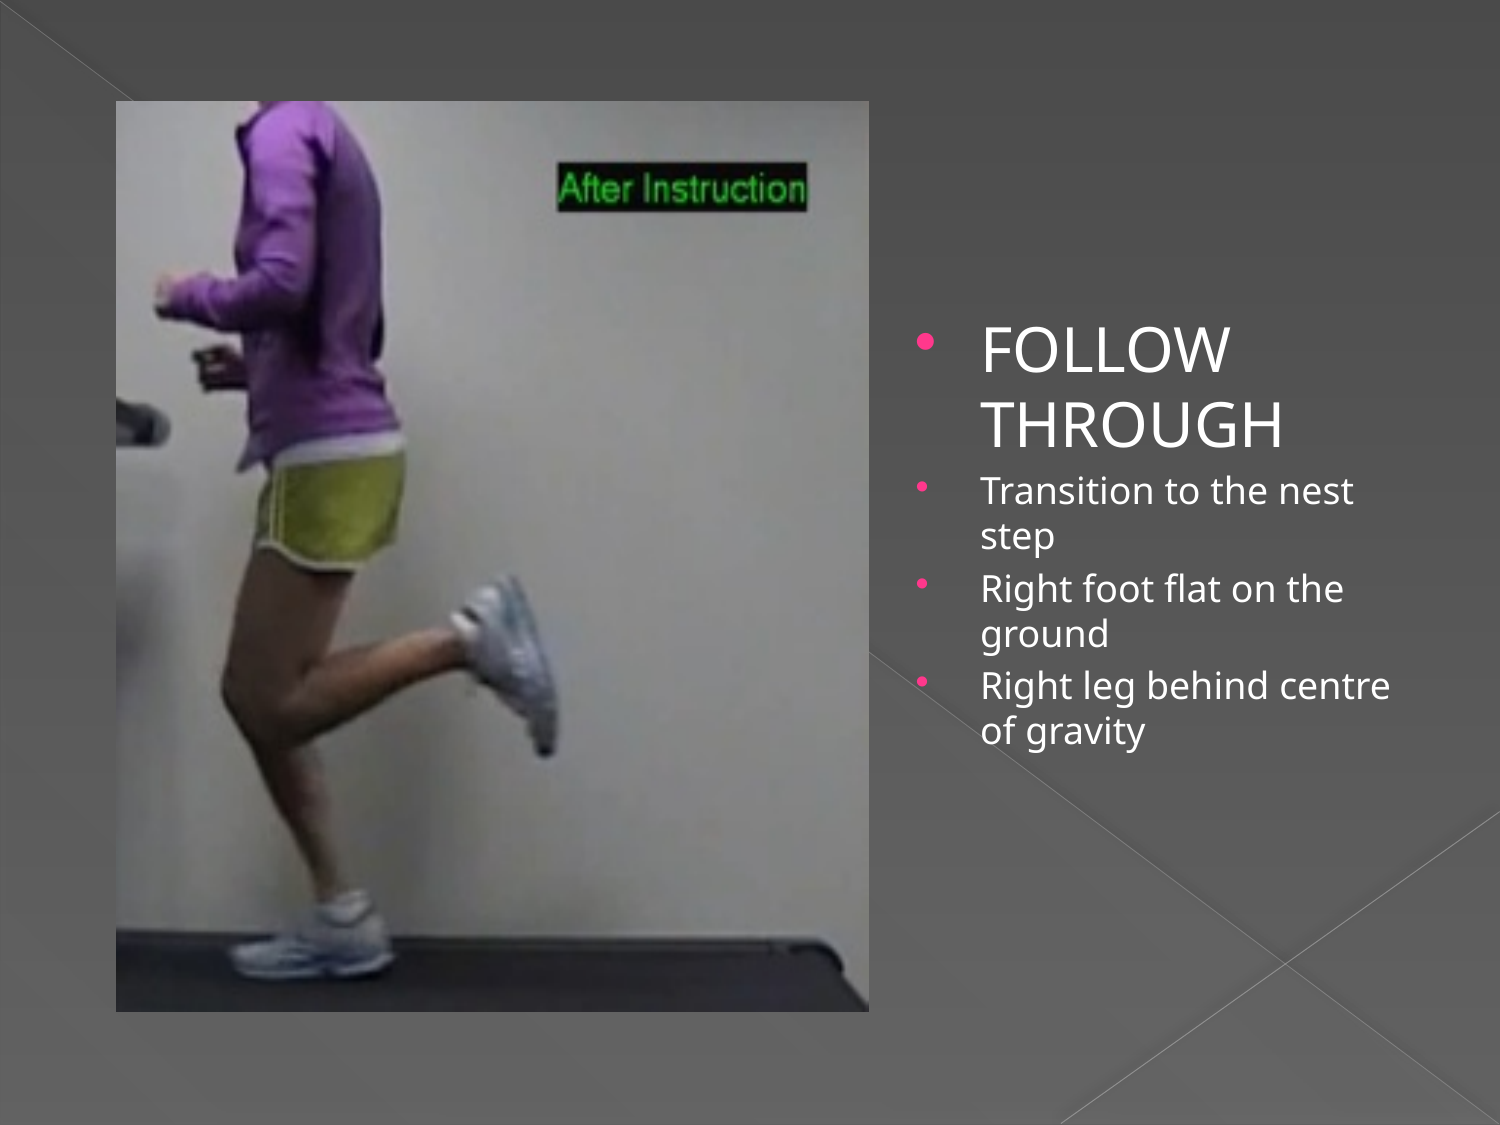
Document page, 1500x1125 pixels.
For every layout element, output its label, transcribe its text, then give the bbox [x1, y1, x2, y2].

list FOLLOW THROUGH Transition to the nest step Right foot flat on the ground Right leg behind centre of gravity [891, 302, 1425, 1059]
picture [116, 101, 869, 1012]
